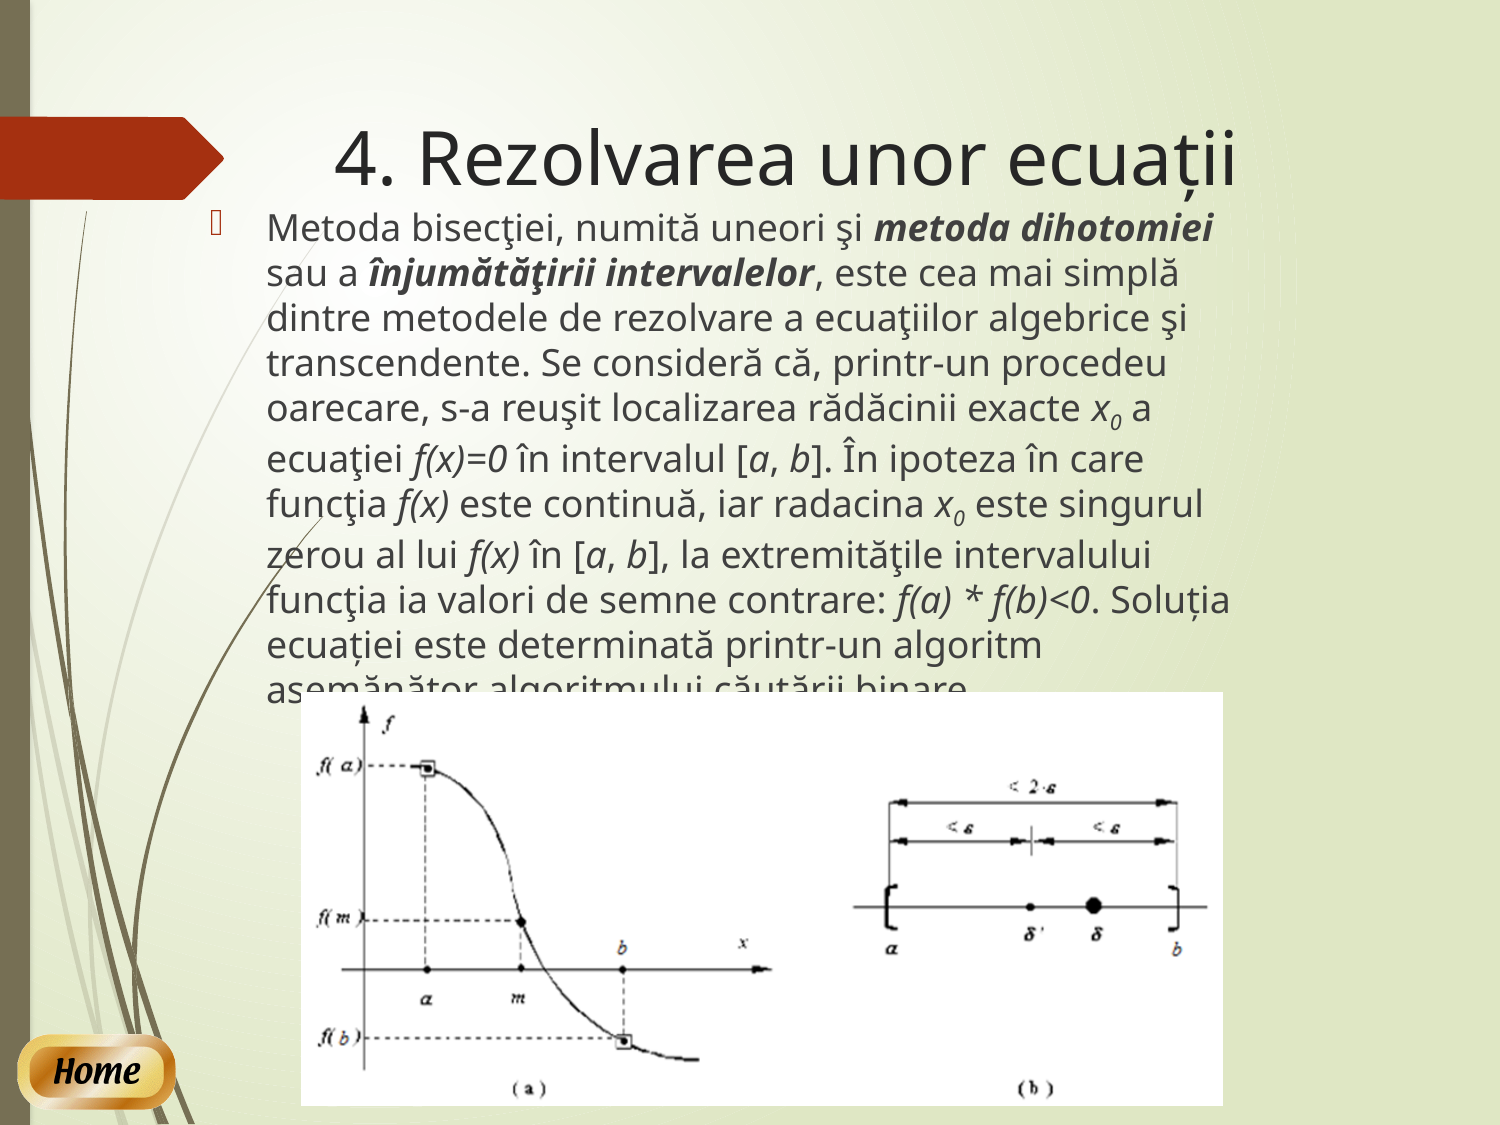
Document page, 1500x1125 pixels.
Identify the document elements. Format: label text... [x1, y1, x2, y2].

picture [17, 1034, 176, 1110]
title 4. Rezolvarea unor ecuaţii [319, 102, 1400, 313]
list Metoda bisecţiei, numită uneori şi metoda dihotomiei sau a înjumătăţirii intervalelor, este cea mai simplă dintre metodele de rezolvare a ecuaţiilor algebrice şi transcendente. Se consideră că, printr-un procedeu oarecare, s-a reuşit localizarea rădăcinii exacte x0 a ecuaţiei f(x)=0 în intervalul [a, b]. În ipoteza în care funcţia f(x) este continuă, iar radacina x0 este singurul zerou al lui f(x) în [a, b], la extremităţile intervalului funcţia ia valori de semne contrare: f(a) * f(b)<0. Soluţia ecuaţiei este determinată printr-un algoritm asemănător algoritmului căutării binare. [194, 196, 1277, 816]
picture [300, 691, 1223, 1106]
